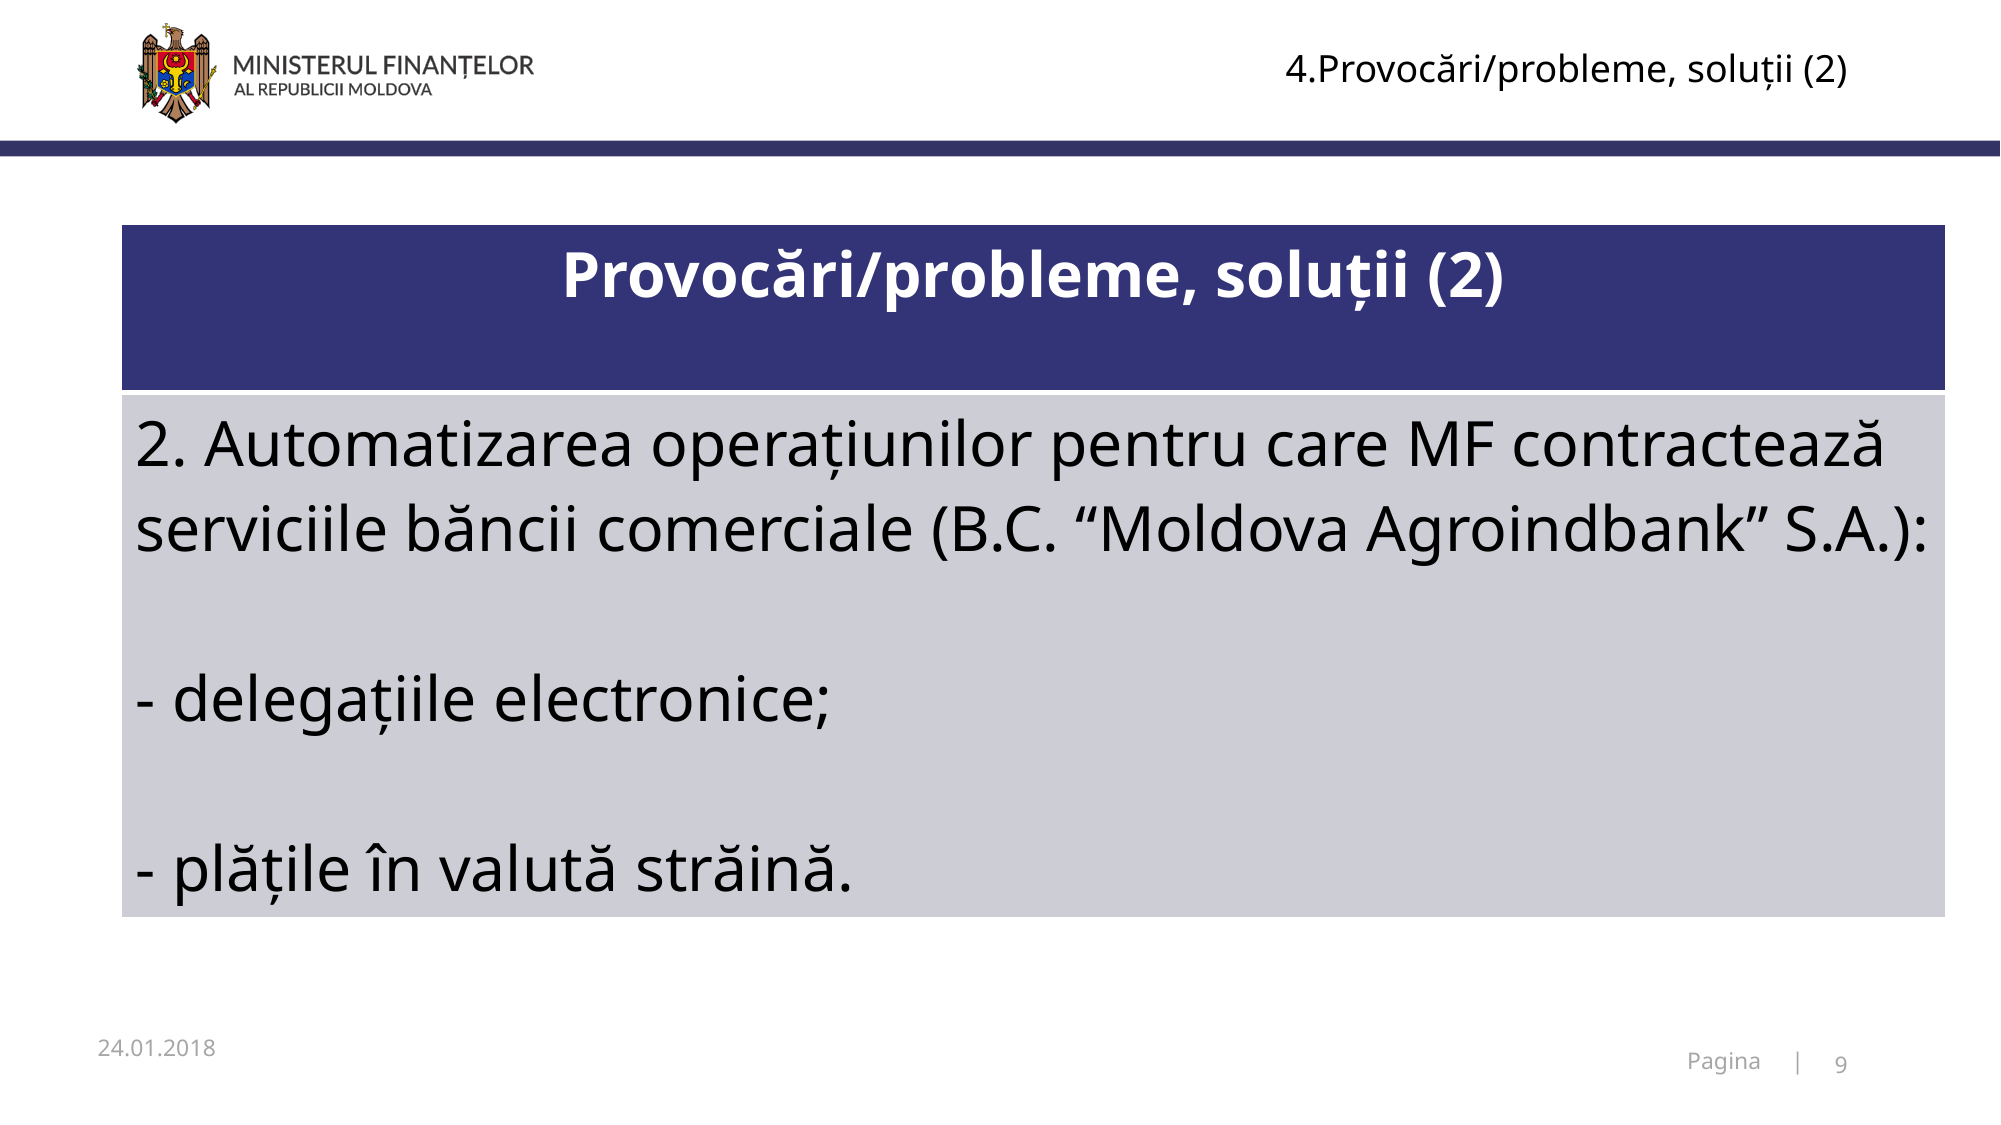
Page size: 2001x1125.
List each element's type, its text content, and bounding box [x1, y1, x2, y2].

list 4.Provocări/probleme, soluții (2) [1041, 42, 1863, 100]
slide_number 9 [1801, 1042, 1863, 1103]
table_header Provocări/probleme, soluții (2) [122, 225, 1945, 390]
table_cell 2. Automatizarea operațiunilor pentru care MF contractează serviciile băncii comerciale (B.C. “Moldova Agroindbank” S.A.): - delegațiile electronice; - plățile în valută străină. [122, 395, 1945, 917]
picture [137, 23, 534, 124]
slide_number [82, 1026, 533, 1087]
